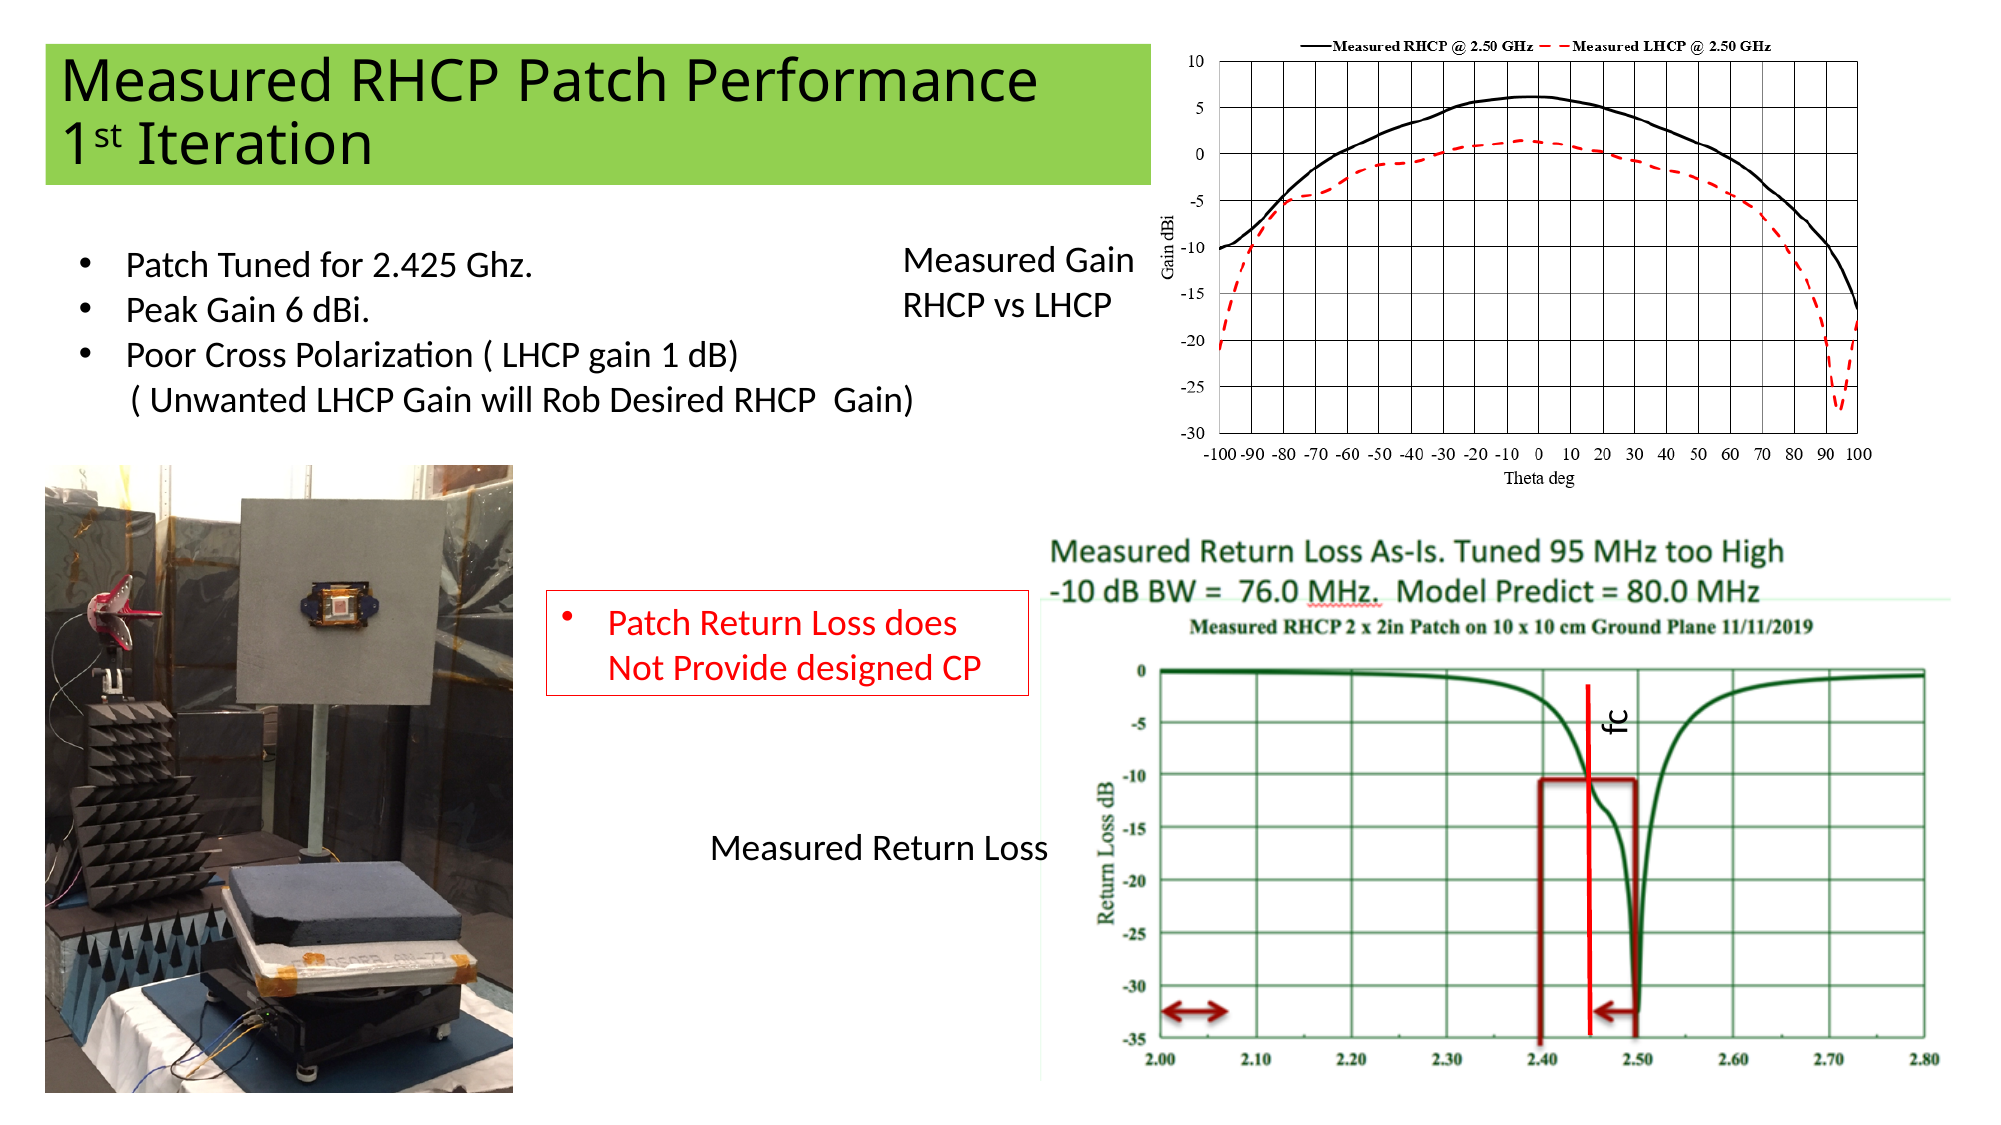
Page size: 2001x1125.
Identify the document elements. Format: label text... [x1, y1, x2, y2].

picture [1040, 529, 1960, 1081]
text_box Measured Gain RHCP vs LHCP [888, 227, 1151, 333]
picture [1151, 21, 1876, 492]
title Measured RHCP Patch Performance 1st Iteration [45, 43, 1151, 185]
text_box Measured Return Loss [695, 815, 1040, 876]
text_box Patch Tuned for 2.425 Ghz. Peak Gain 6 dBi. Poor Cross Polarization ( LHCP gain 1 dB) ( Unwanted LHCP Gain will Rob Desired RHCP Gain) [64, 232, 931, 473]
text_box Patch Return Loss does Not Provide designed CP [546, 590, 1029, 696]
picture [45, 465, 513, 1093]
